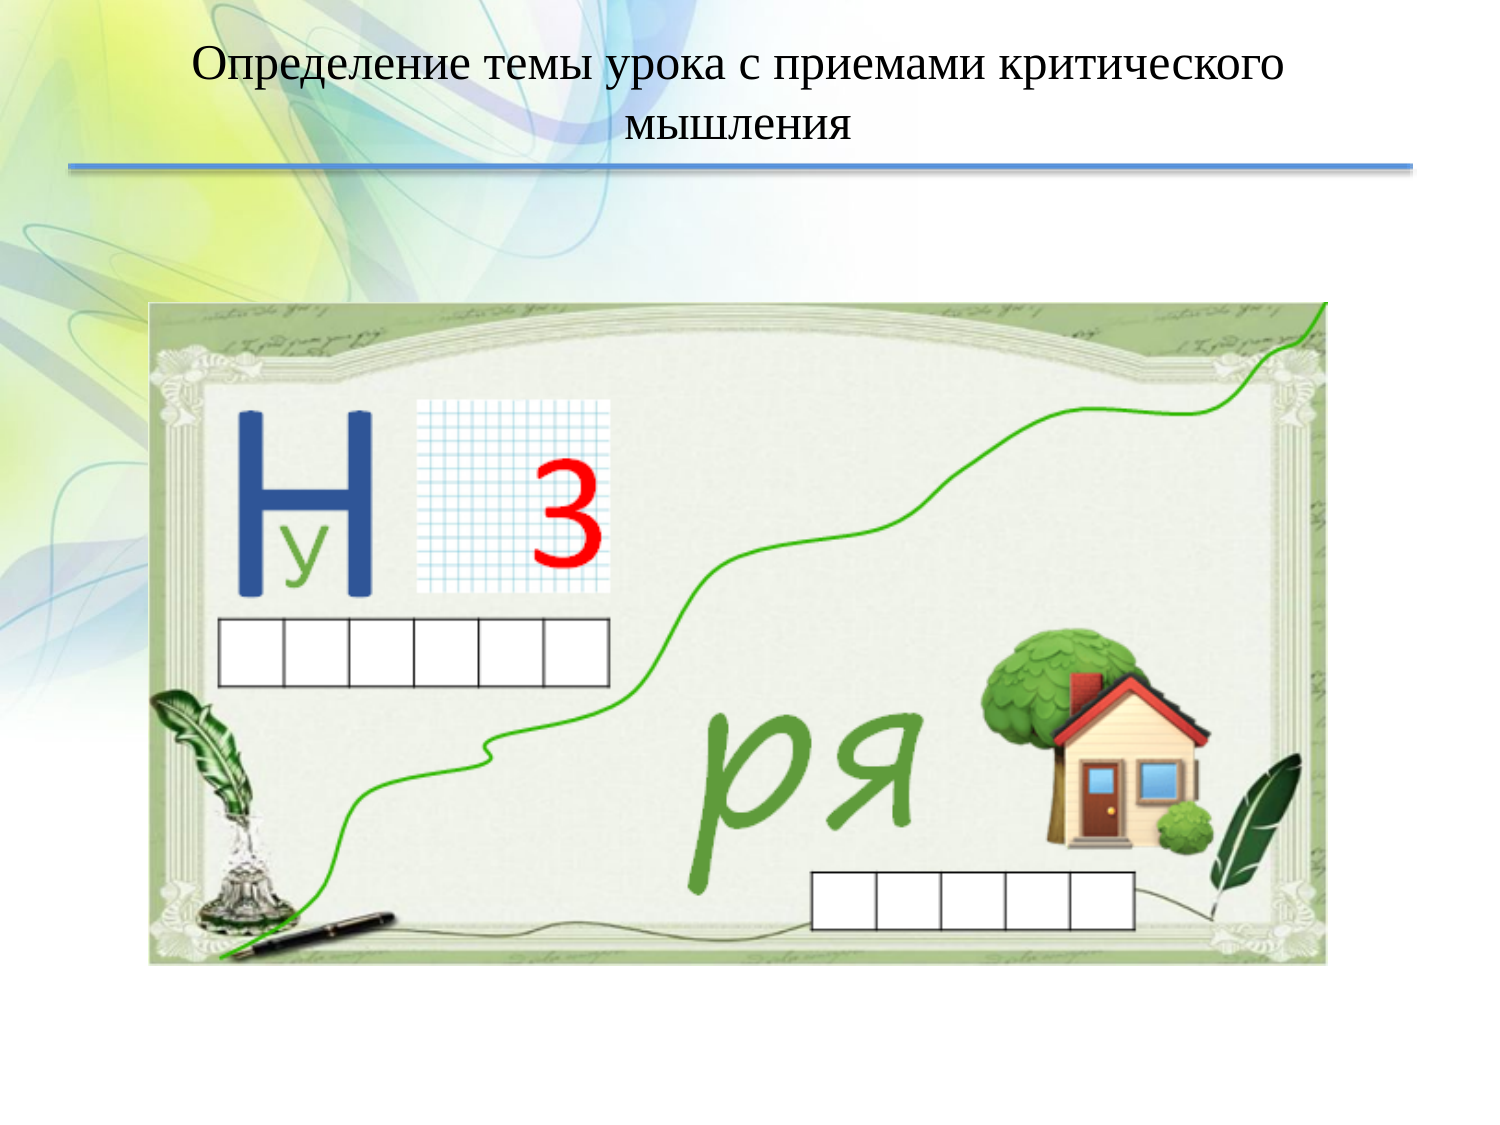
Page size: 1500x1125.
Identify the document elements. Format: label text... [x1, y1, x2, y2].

text_box Определение темы урока с приемами критического мышления [123, 21, 1353, 157]
picture [0, 0, 1500, 1125]
